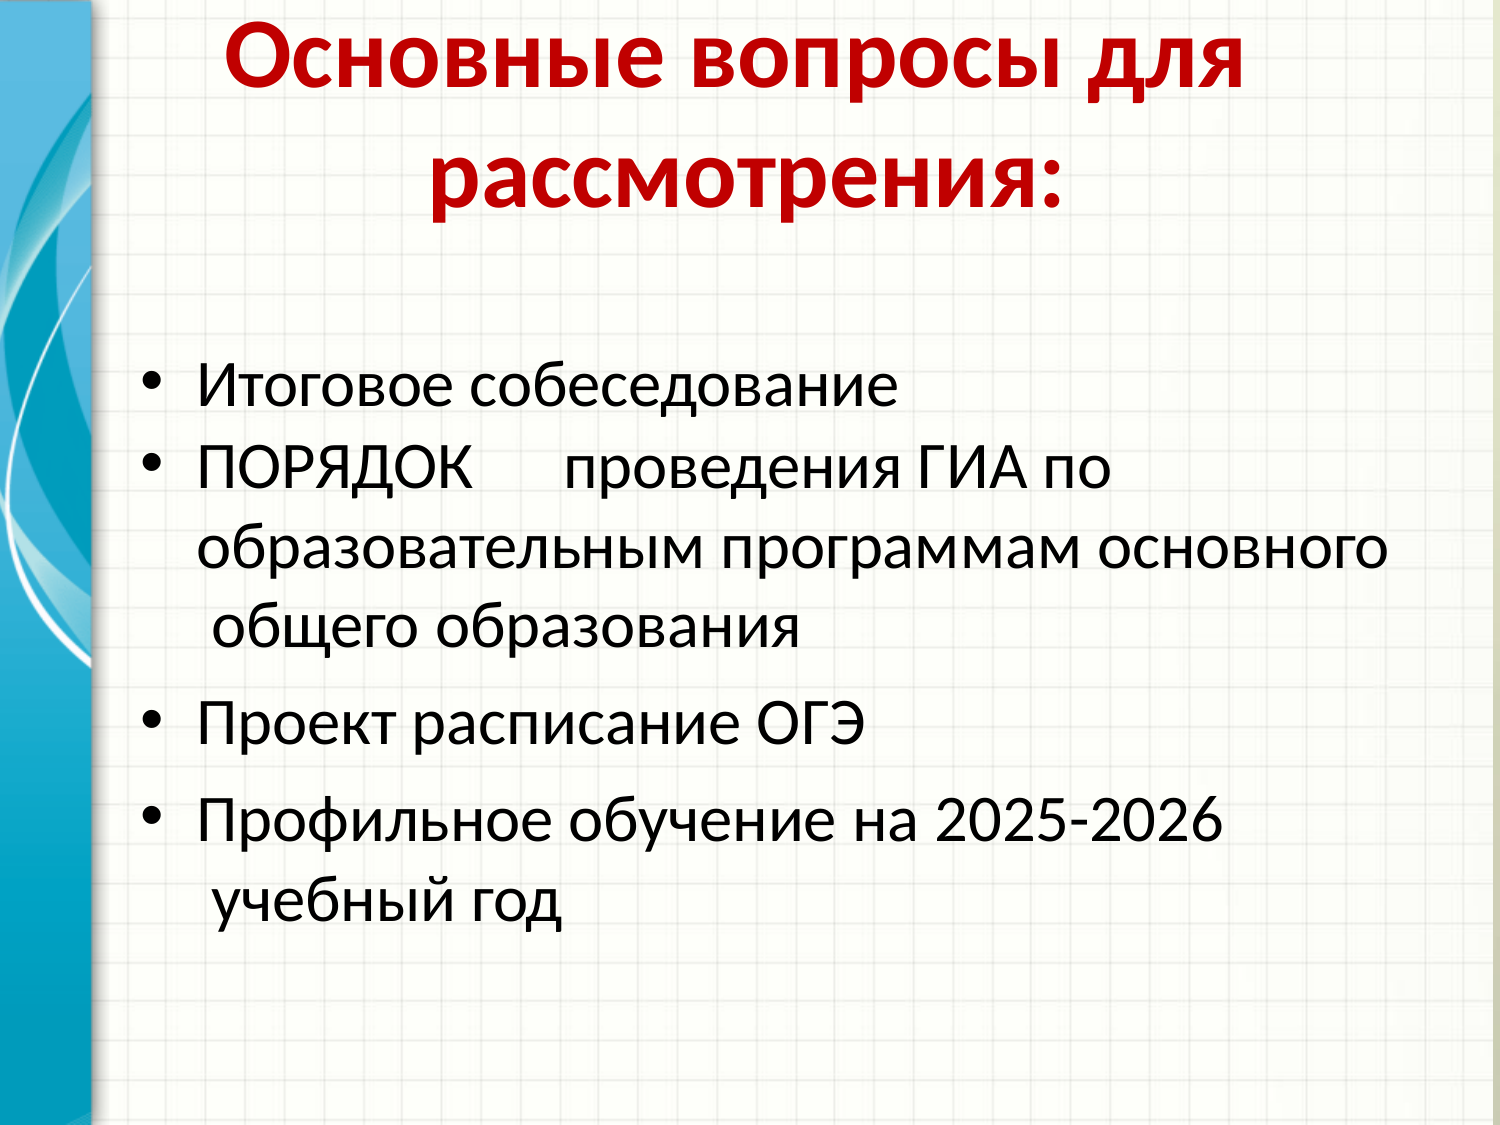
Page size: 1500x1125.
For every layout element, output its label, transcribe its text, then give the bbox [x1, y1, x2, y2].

text_box [1493, 0, 1500, 1125]
text_box [0, 0, 110, 1125]
title Основные вопросы для рассмотрения: [134, 0, 1359, 348]
text_box Итоговое собеседование ПОРЯДОК проведения ГИА по образовательным программам основного общего образования Проект расписание ОГЭ Профильное обучение на 2025-2026 учебный год [137, 337, 1398, 935]
text_box [110, 0, 1493, 1125]
